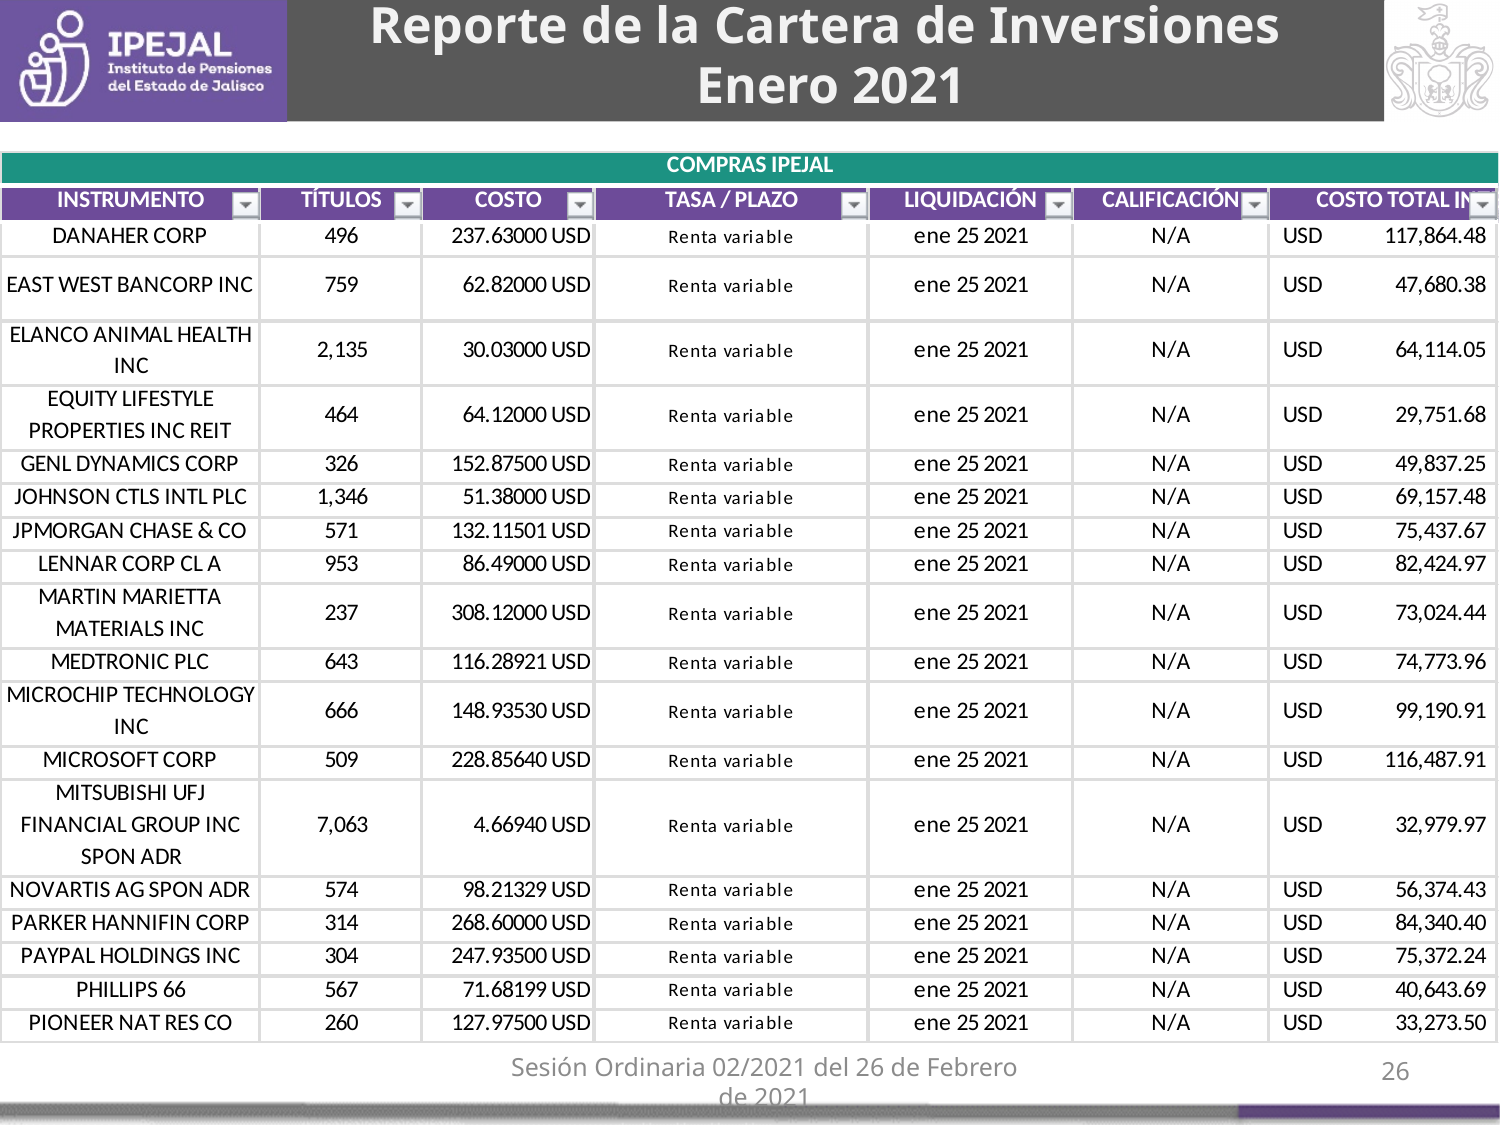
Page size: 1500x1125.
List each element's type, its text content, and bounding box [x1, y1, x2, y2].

slide_number 25 [1074, 1045, 1425, 1103]
picture [0, 1096, 1500, 1125]
picture [0, 151, 1500, 1045]
text_box Reporte de la Cartera de Inversiones Enero 2021 [275, 0, 1388, 123]
picture [0, 0, 275, 122]
text_box Sesión Ordinaria 02/2021 del 26 de Febrero de 2021 [483, 1051, 1046, 1112]
